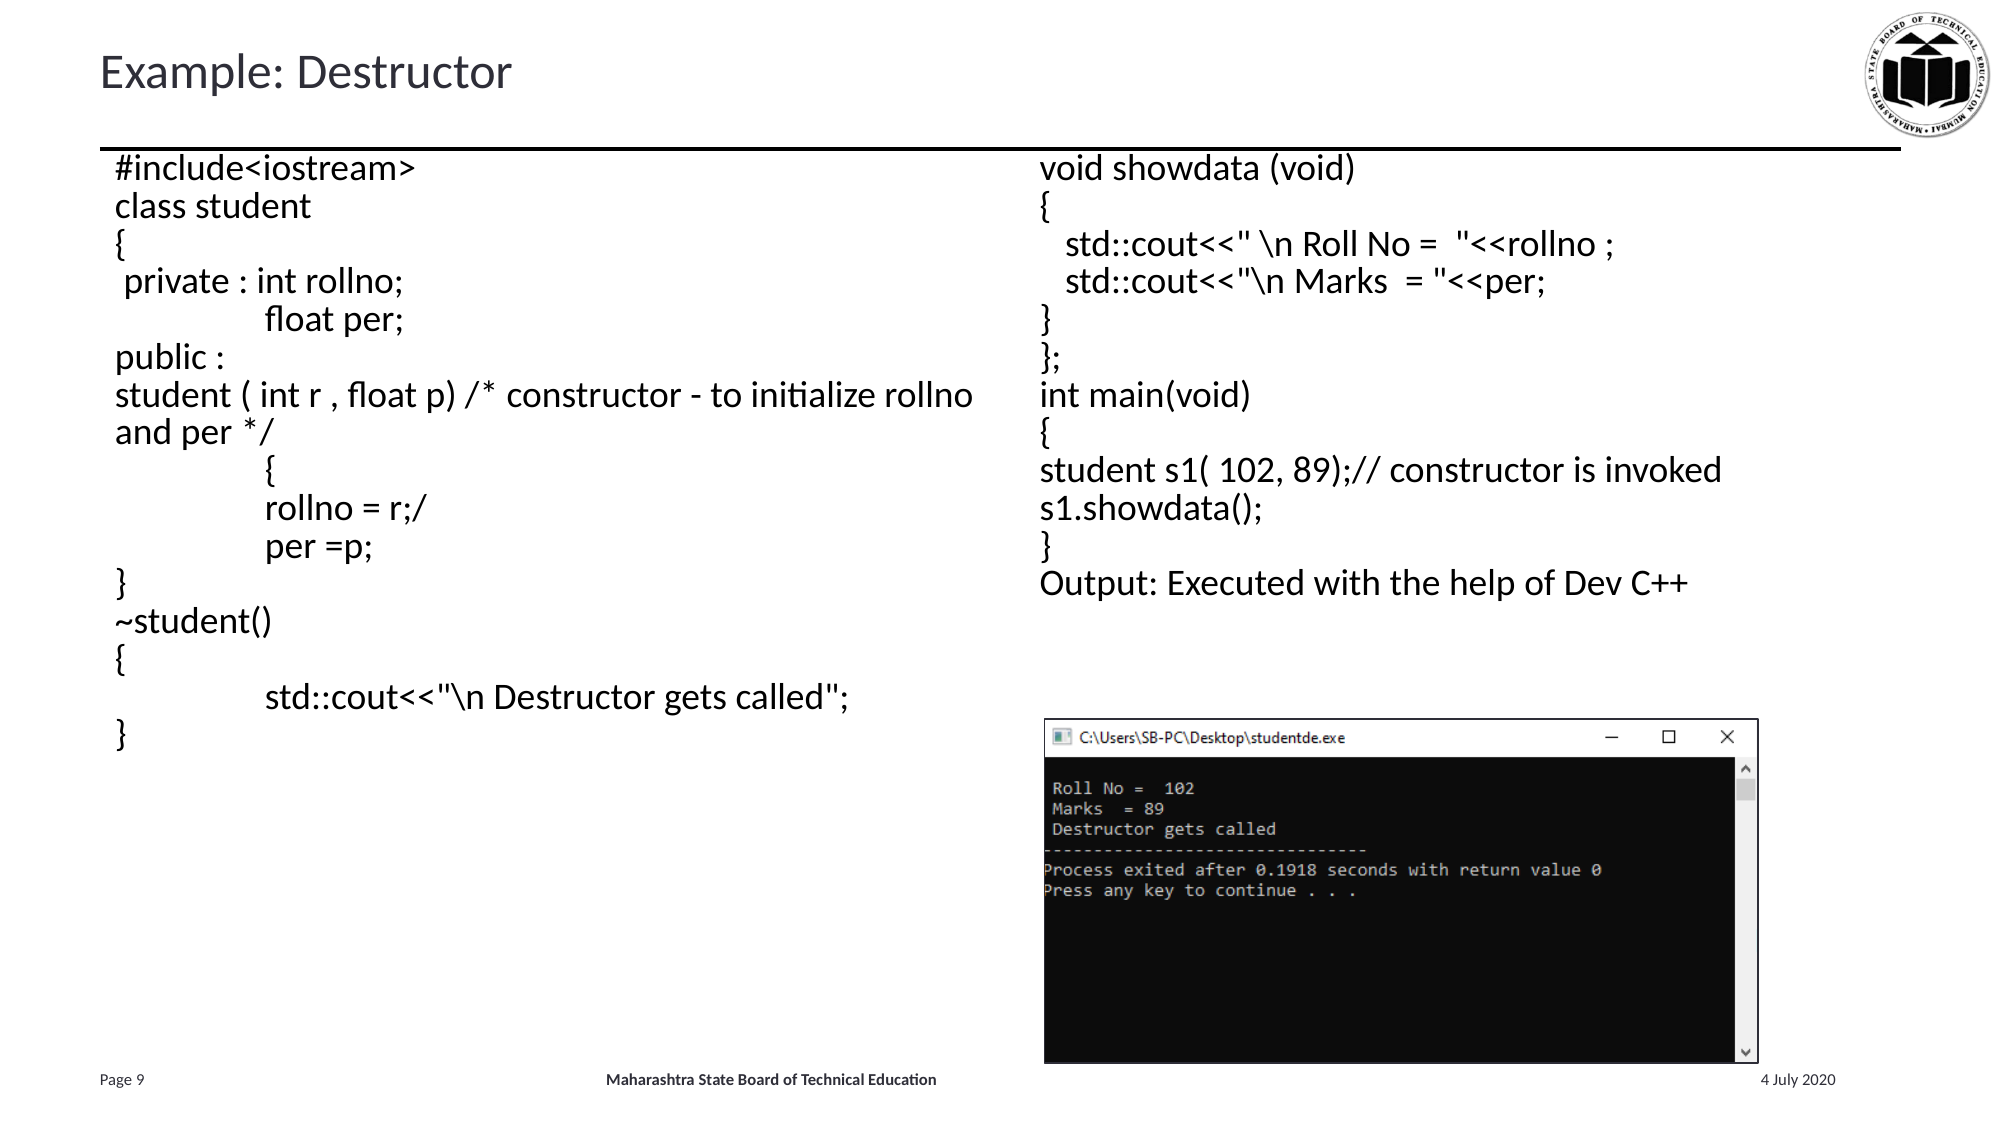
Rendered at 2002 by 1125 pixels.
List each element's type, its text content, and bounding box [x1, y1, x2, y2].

picture [1045, 719, 1758, 1063]
table_header #include<iostream> class student { private : int rollno; float per; public : student ( int r , float p) /* constructor - to initialize rollno and per */ { rollno = r;/ per =p; } ~student() { std::cout<<"\n Destructor gets called"; } [100, 145, 1025, 1077]
title Example: Destructor [100, 48, 1901, 145]
table_header void showdata (void) { std::cout<<" \n Roll No = "<<rollno ; std::cout<<"\n Marks = "<<per; } }; int main(void) { student s1( 102, 89);// constructor is invoked s1.showdata(); } Output: Executed with the help of Dev C++ [1025, 145, 1901, 1077]
picture [1852, 0, 2001, 149]
